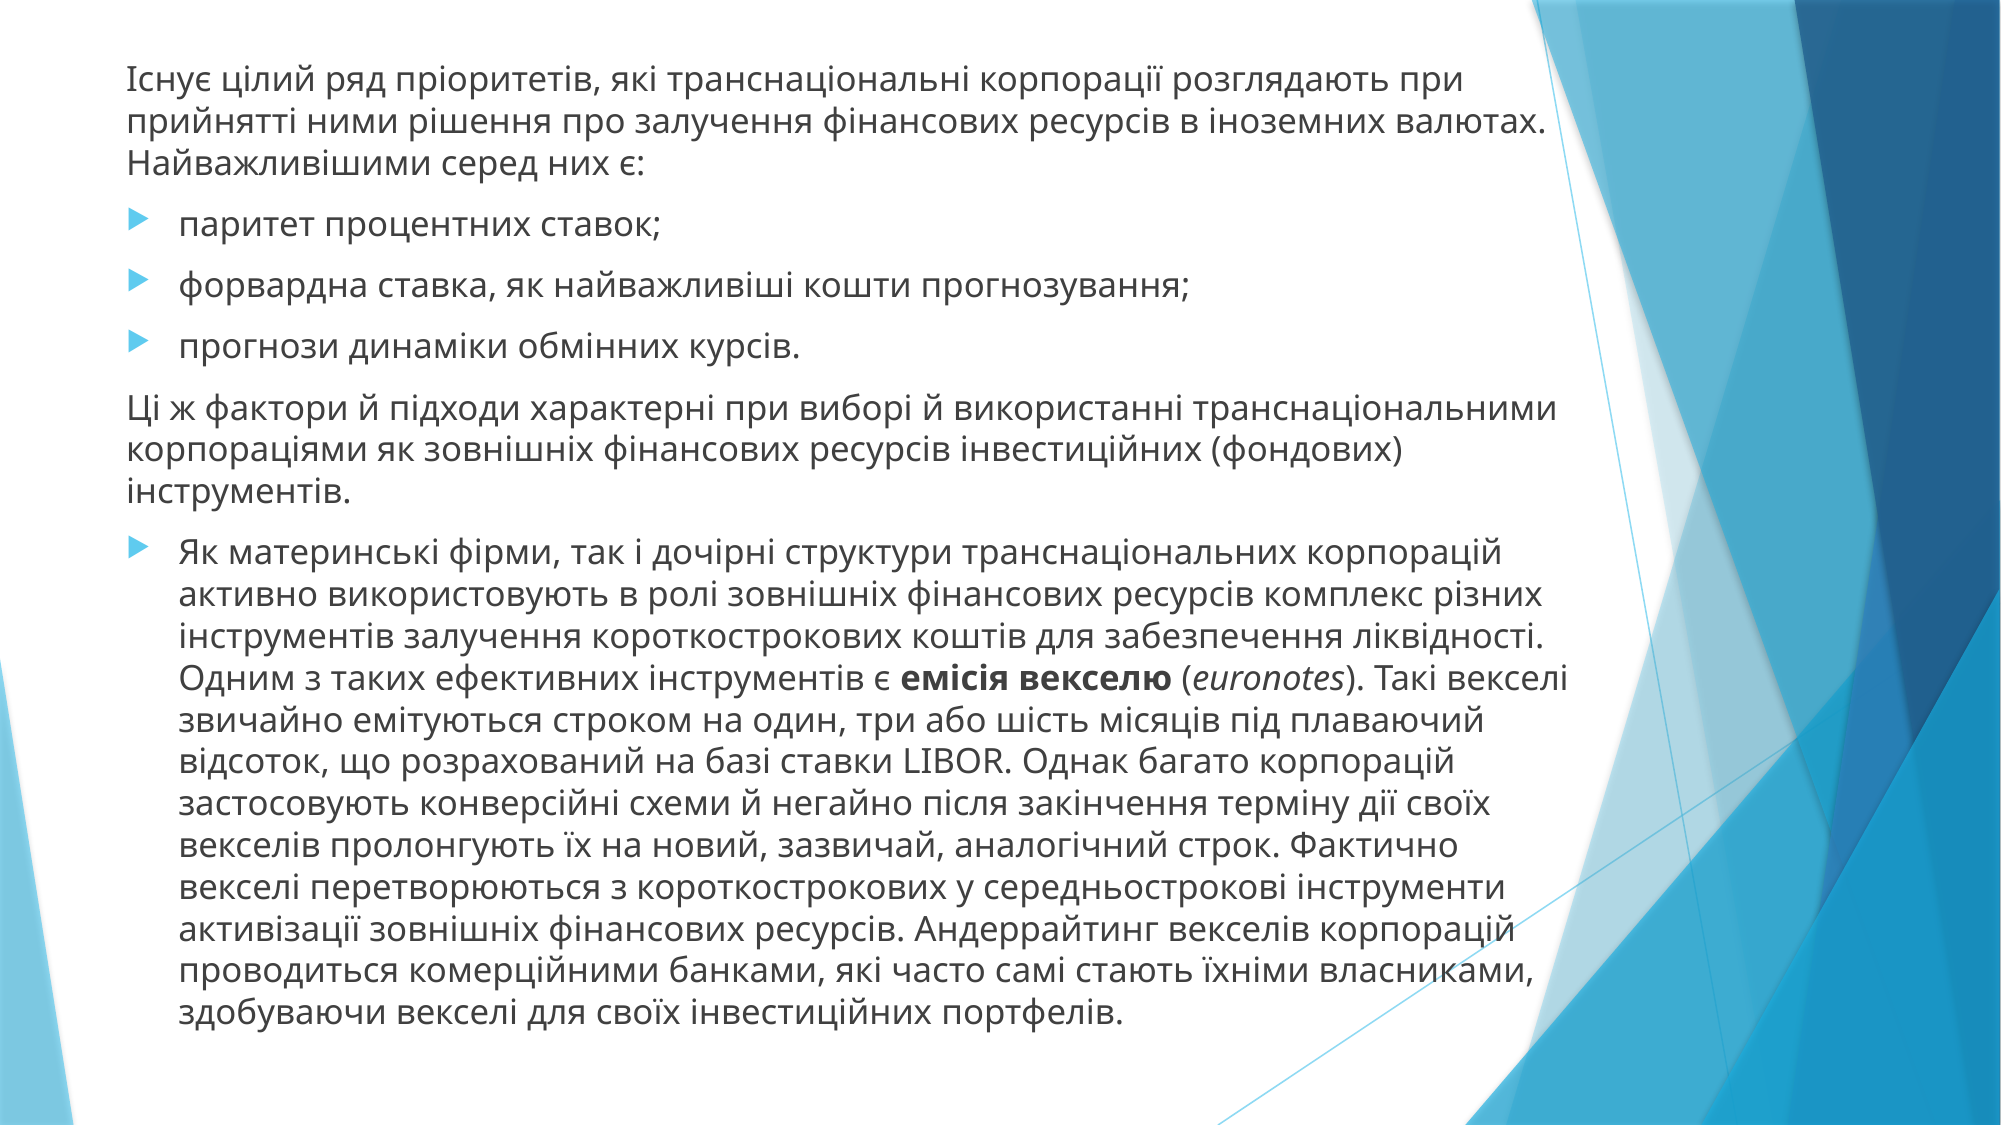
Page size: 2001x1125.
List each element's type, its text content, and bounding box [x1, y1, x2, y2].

list Існує цілий ряд пріоритетів, які транснаціональні корпорації розглядають при прийнятті ними рішення про залучення фінансових ресурсів в іноземних валютах. Найважливішими серед них є: паритет процентних ставок; форвардна ставка, як найважливіші кошти прогнозування; прогнози динаміки обмінних курсів. Ці ж фактори й підходи характерні при виборі й використанні транснаціональними корпораціями як зовнішніх фінансових ресурсів інвестиційних (фондових) інструментів. Як материнські фірми, так і дочірні структури транснаціональних корпорацій активно використовують в ролі зовнішніх фінансових ресурсів комплекс різних інструментів залучення короткострокових коштів для забезпечення ліквідності. Одним з таких ефективних інструментів є емісія векселю (euronotes). Такі векселі звичайно емітуються строком на один, три або шість місяців під плаваючий відсоток, що розрахований на базі ставки LIBOR. Однак багато корпорацій застосовують конверсійні схеми й негайно після закінчення терміну дії своїх векселів пролонгують їх на новий, зазвичай, аналогічний строк. Фактично векселі перетворюються з короткострокових у середньострокові інструменти активізації зовнішніх фінансових ресурсів. Андеррайтинг векселів корпорацій проводиться комерційними банками, які часто самі стають їхніми власниками, здобуваючи векселі для своїх інвестиційних портфелів. [111, 49, 1585, 1077]
